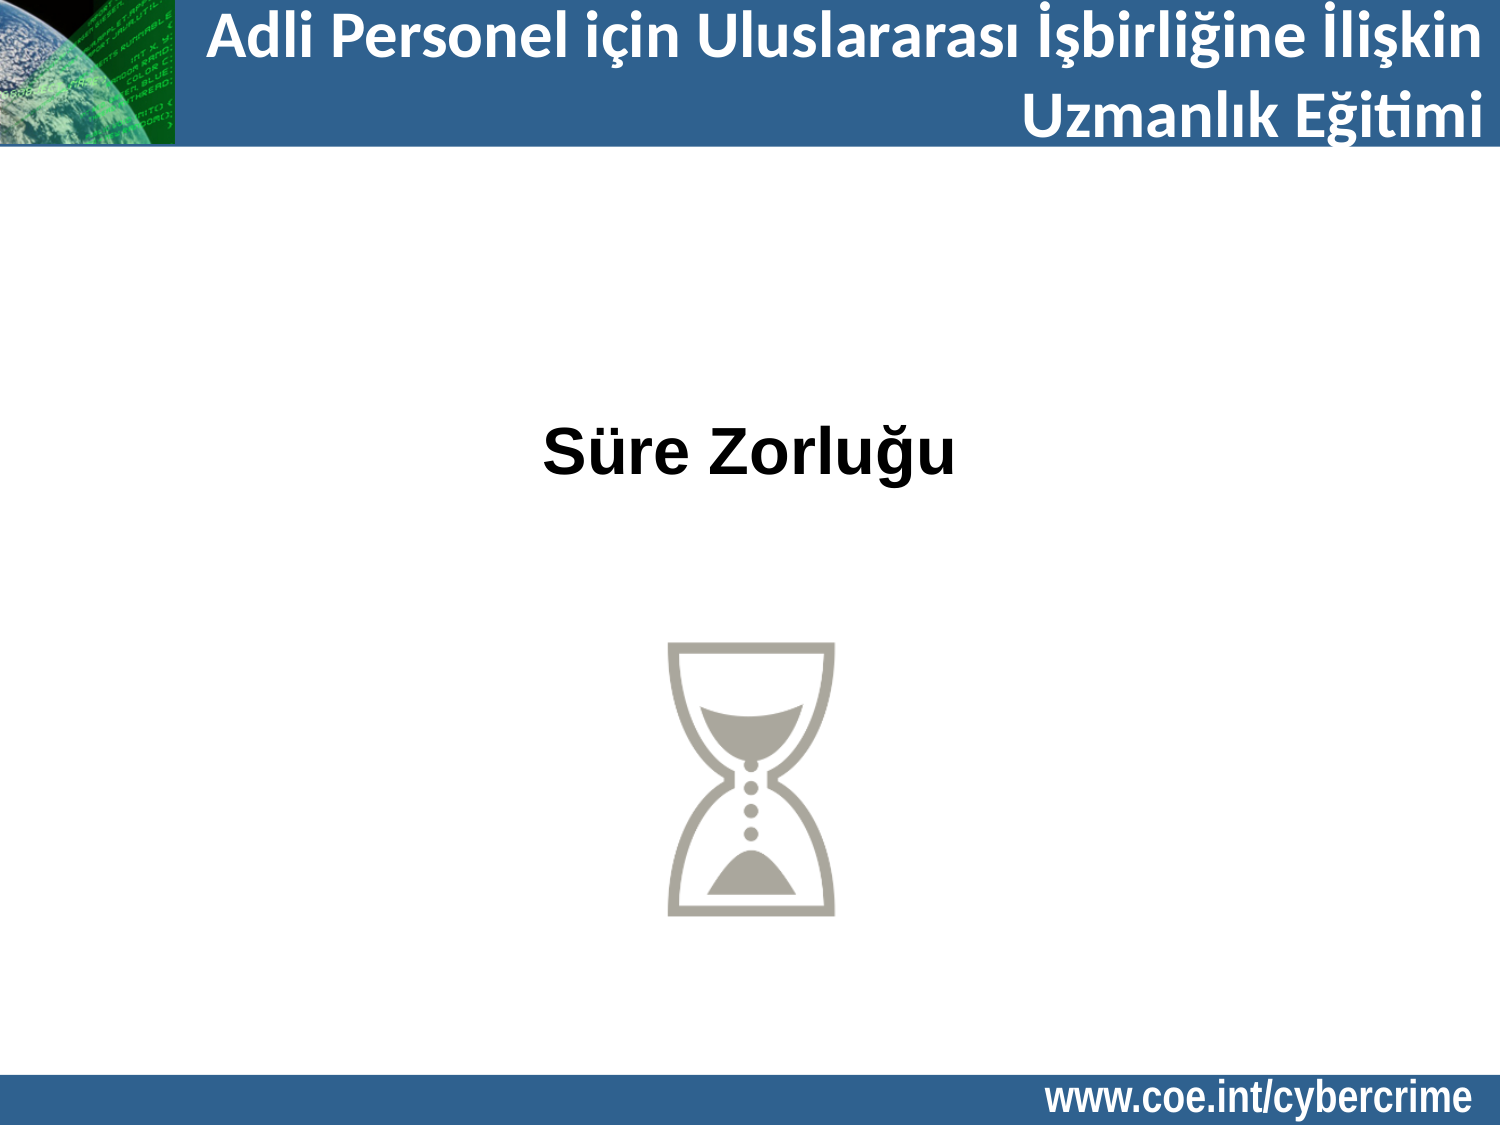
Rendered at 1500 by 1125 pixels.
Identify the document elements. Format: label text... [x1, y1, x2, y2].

text_box [0, 1073, 1030, 1125]
picture [601, 630, 899, 929]
text_box Süre Zorluğu [50, 352, 1450, 496]
text_box Adli Personel için Uluslararası İşbirliğine İlişkin Uzmanlık Eğitimi [177, 0, 1500, 149]
text_box www.coe.int/cybercrime [1030, 1059, 1500, 1125]
picture [0, 0, 175, 144]
